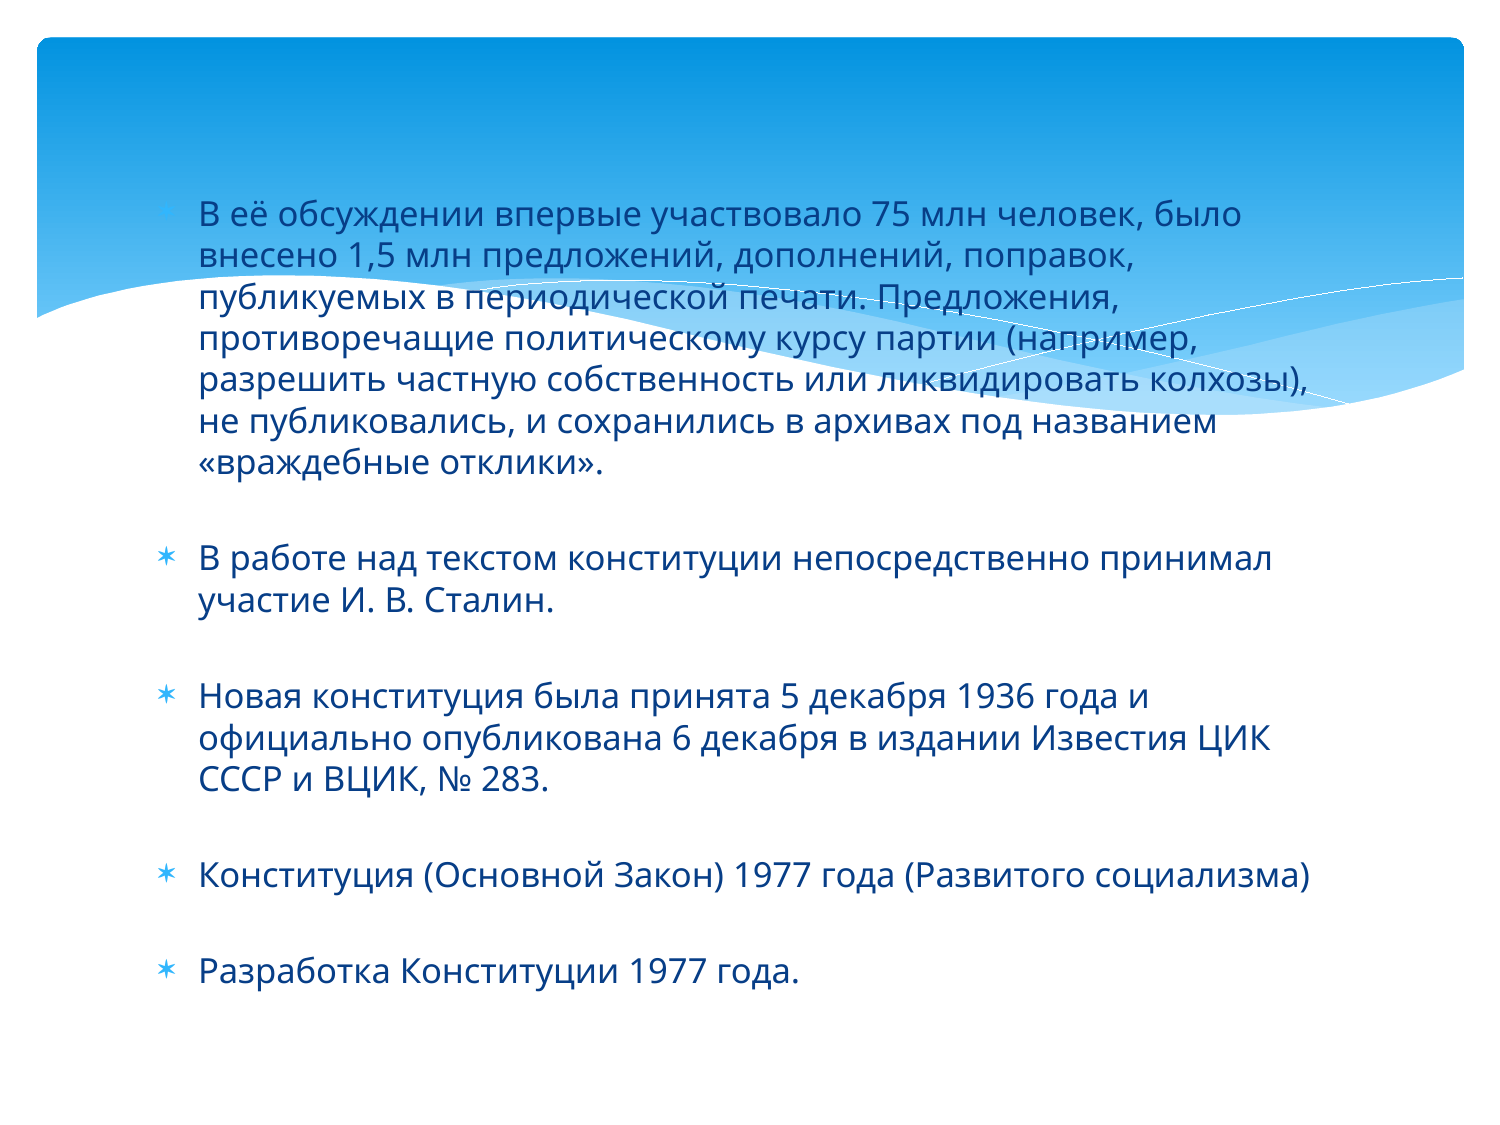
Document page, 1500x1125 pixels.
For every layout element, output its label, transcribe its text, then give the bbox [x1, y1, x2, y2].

list В её обсуждении впервые участвовало 75 млн человек, было внесено 1,5 млн предложений, дополнений, поправок, публикуемых в периодической печати. Предложения, противоречащие политическому курсу партии (например, разрешить частную собственность или ликвидировать колхозы), не публиковались, и сохранились в архивах под названием «враждебные отклики». В работе над текстом конституции непосредственно принимал участие И. В. Сталин. Новая конституция была принята 5 декабря 1936 года и официально опубликована 6 декабря в издании Известия ЦИК СССР и ВЦИК, № 283. Конституция (Основной Закон) 1977 года (Развитого социализма) Разработка Конституции 1977 года. [143, 184, 1359, 1005]
